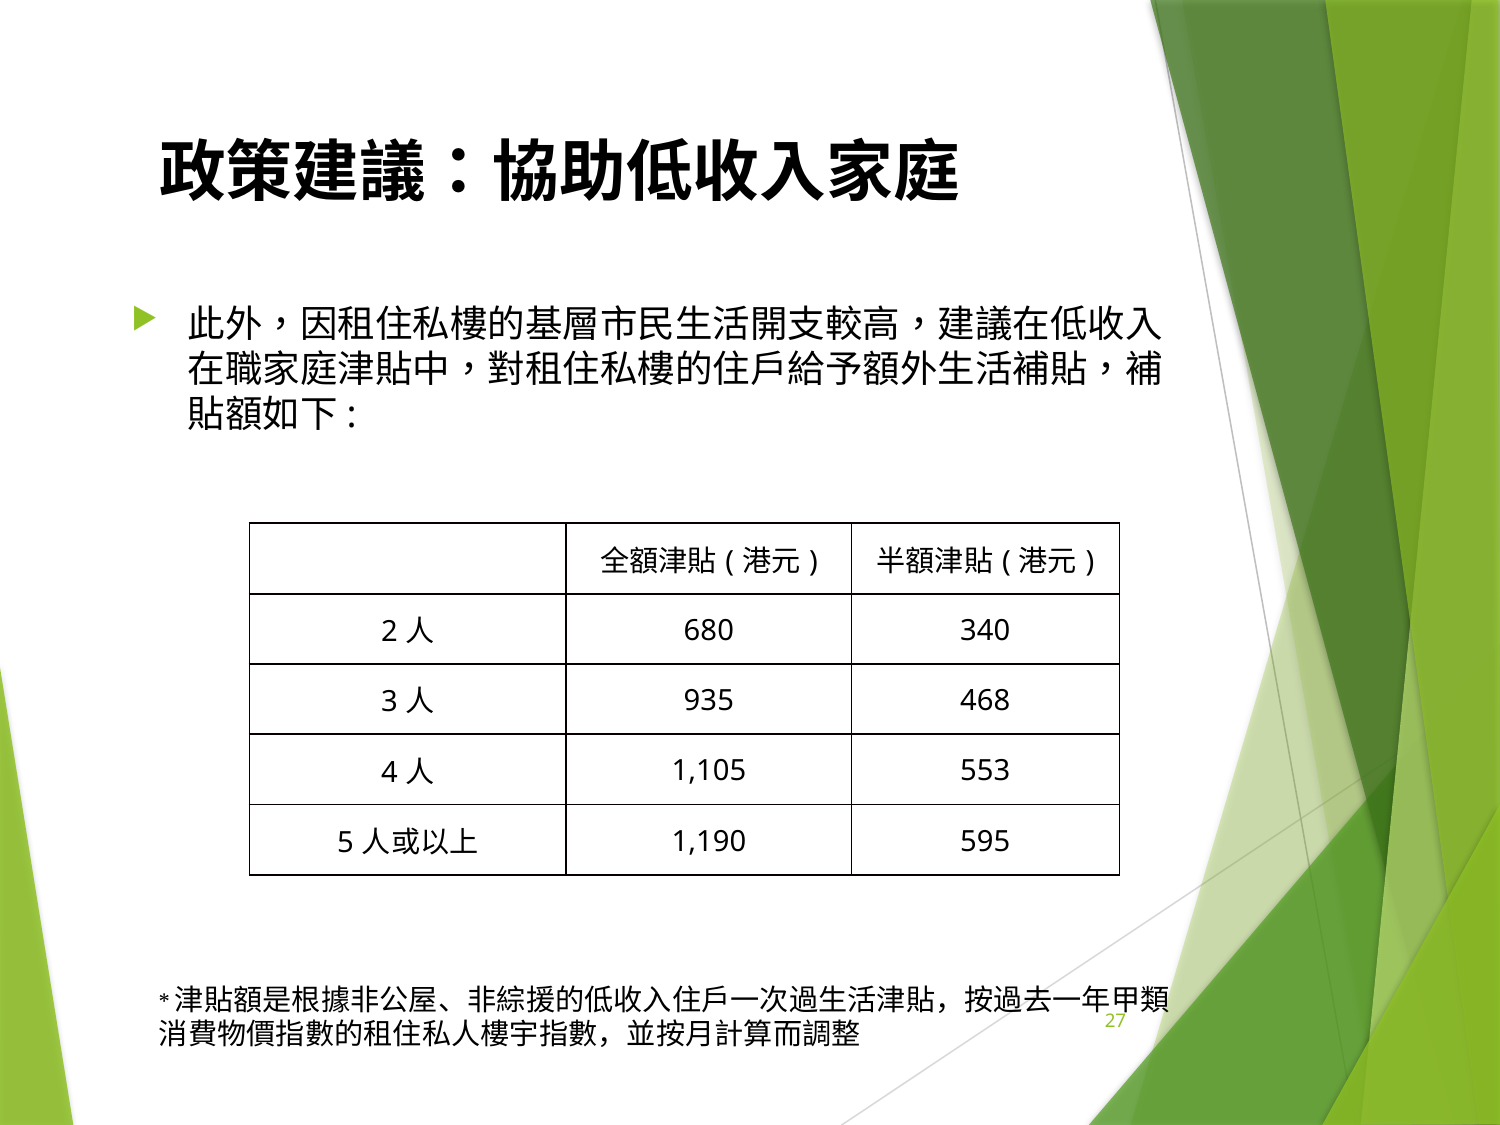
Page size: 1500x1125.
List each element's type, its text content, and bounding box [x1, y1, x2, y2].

table_cell 1,190 [567, 805, 851, 874]
table_header 半額津貼(港元) [852, 524, 1119, 593]
table_cell 553 [852, 735, 1119, 804]
list 此外，因租住私樓的基層市民生活開支較高，建議在低收入在職家庭津貼中，對租住私樓的住戶給予額外生活補貼，補貼額如下: [116, 292, 1214, 488]
table_cell 680 [567, 595, 851, 663]
table_cell 935 [567, 665, 851, 733]
table_cell 1,105 [567, 735, 851, 804]
text_box 政策建議：協助低收入家庭 [144, 120, 1186, 292]
table_cell 5人或以上 [250, 805, 565, 874]
table_header 全額津貼(港元) [567, 524, 851, 593]
table_header [250, 524, 565, 593]
table_cell 340 [852, 595, 1119, 663]
table_cell 3人 [250, 665, 565, 733]
table_cell 468 [852, 665, 1119, 733]
table_cell 2人 [250, 595, 565, 663]
slide_number 27 [1057, 991, 1142, 1051]
table_cell 4人 [250, 735, 565, 804]
table_cell 595 [852, 805, 1119, 874]
text_box *津貼額是根據非公屋、非綜援的低收入住戶一次過生活津貼，按過去一年甲類消費物價指數的租住私人樓宇指數，並按月計算而調整 [144, 973, 1186, 1059]
